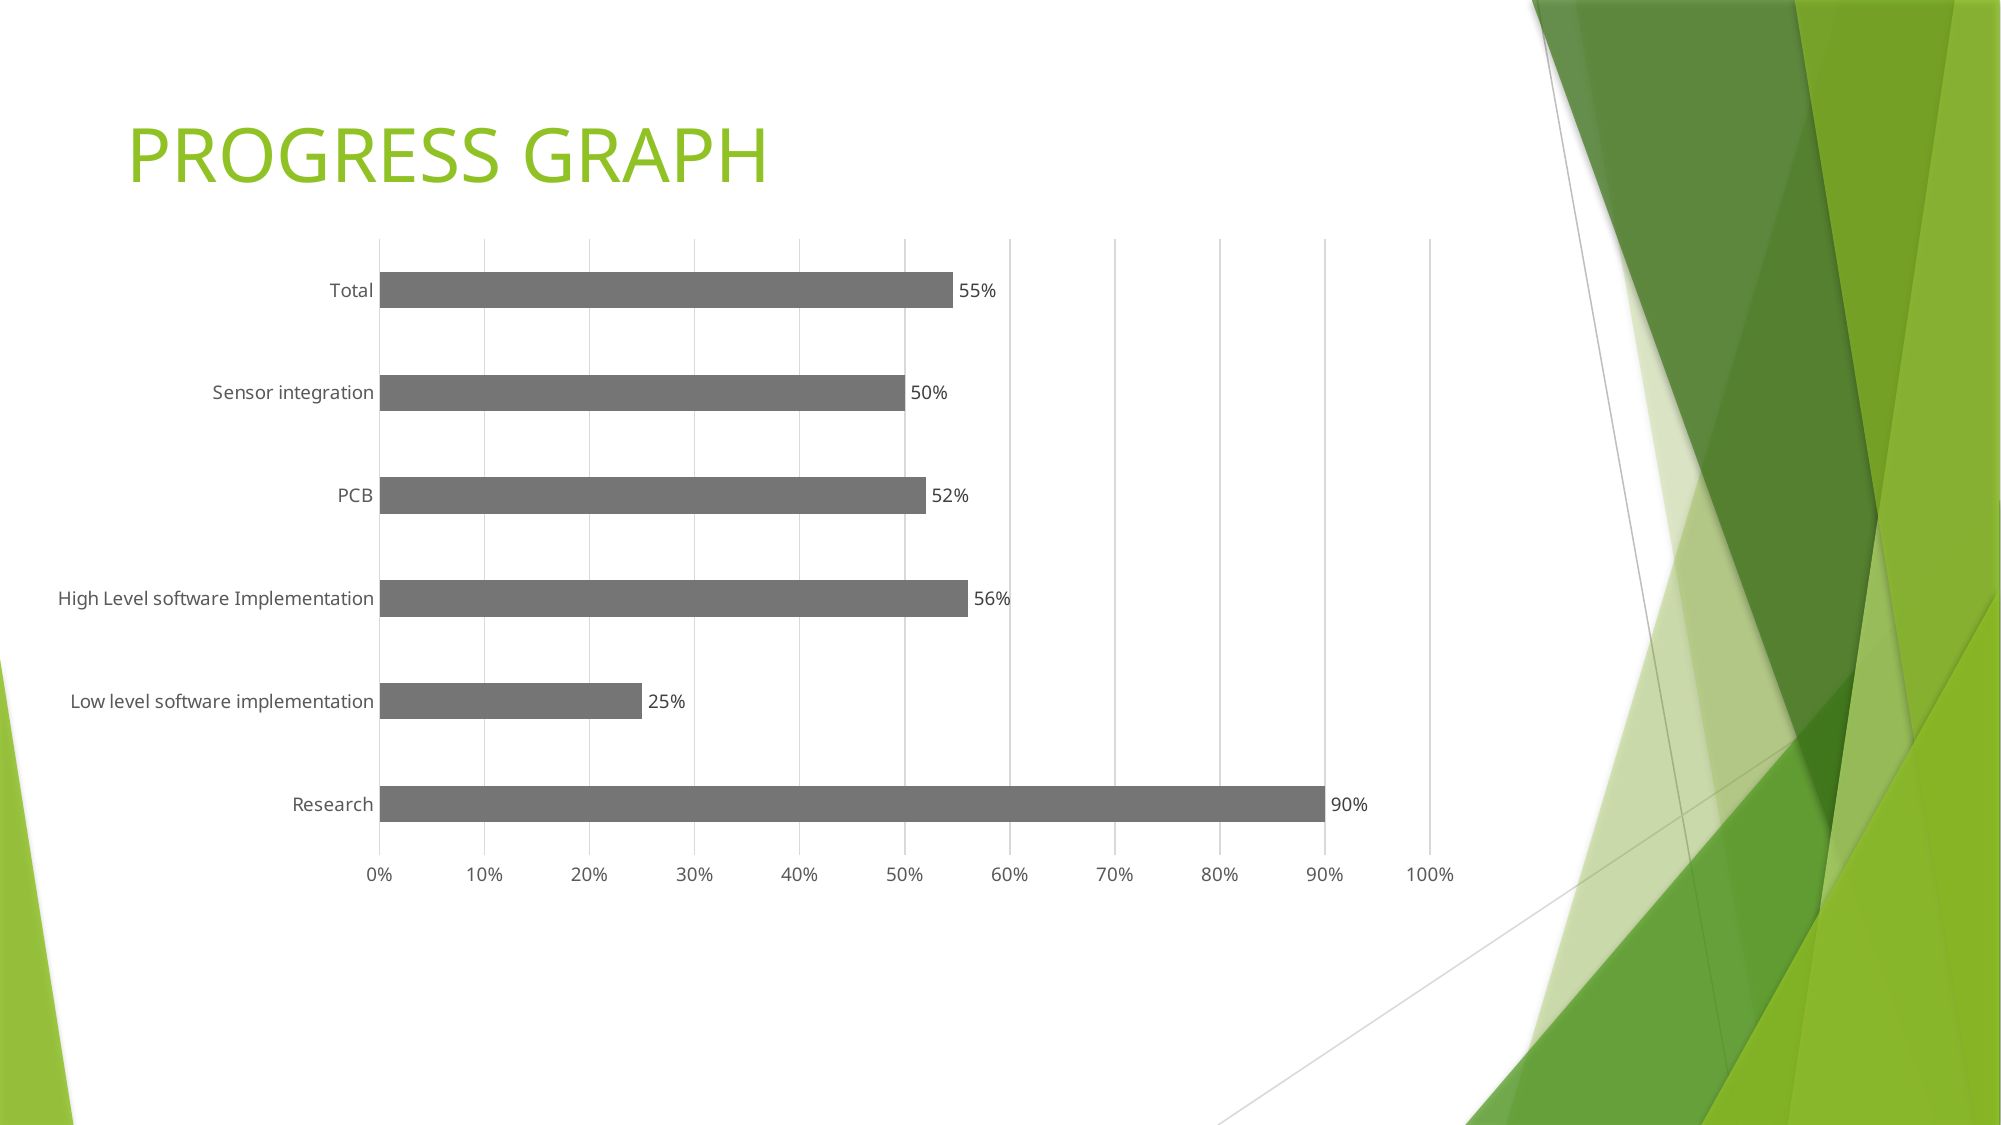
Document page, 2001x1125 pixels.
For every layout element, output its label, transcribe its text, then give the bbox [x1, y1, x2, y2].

chart [28, 224, 1484, 902]
title PROGRESS GRAPH [111, 99, 1522, 317]
